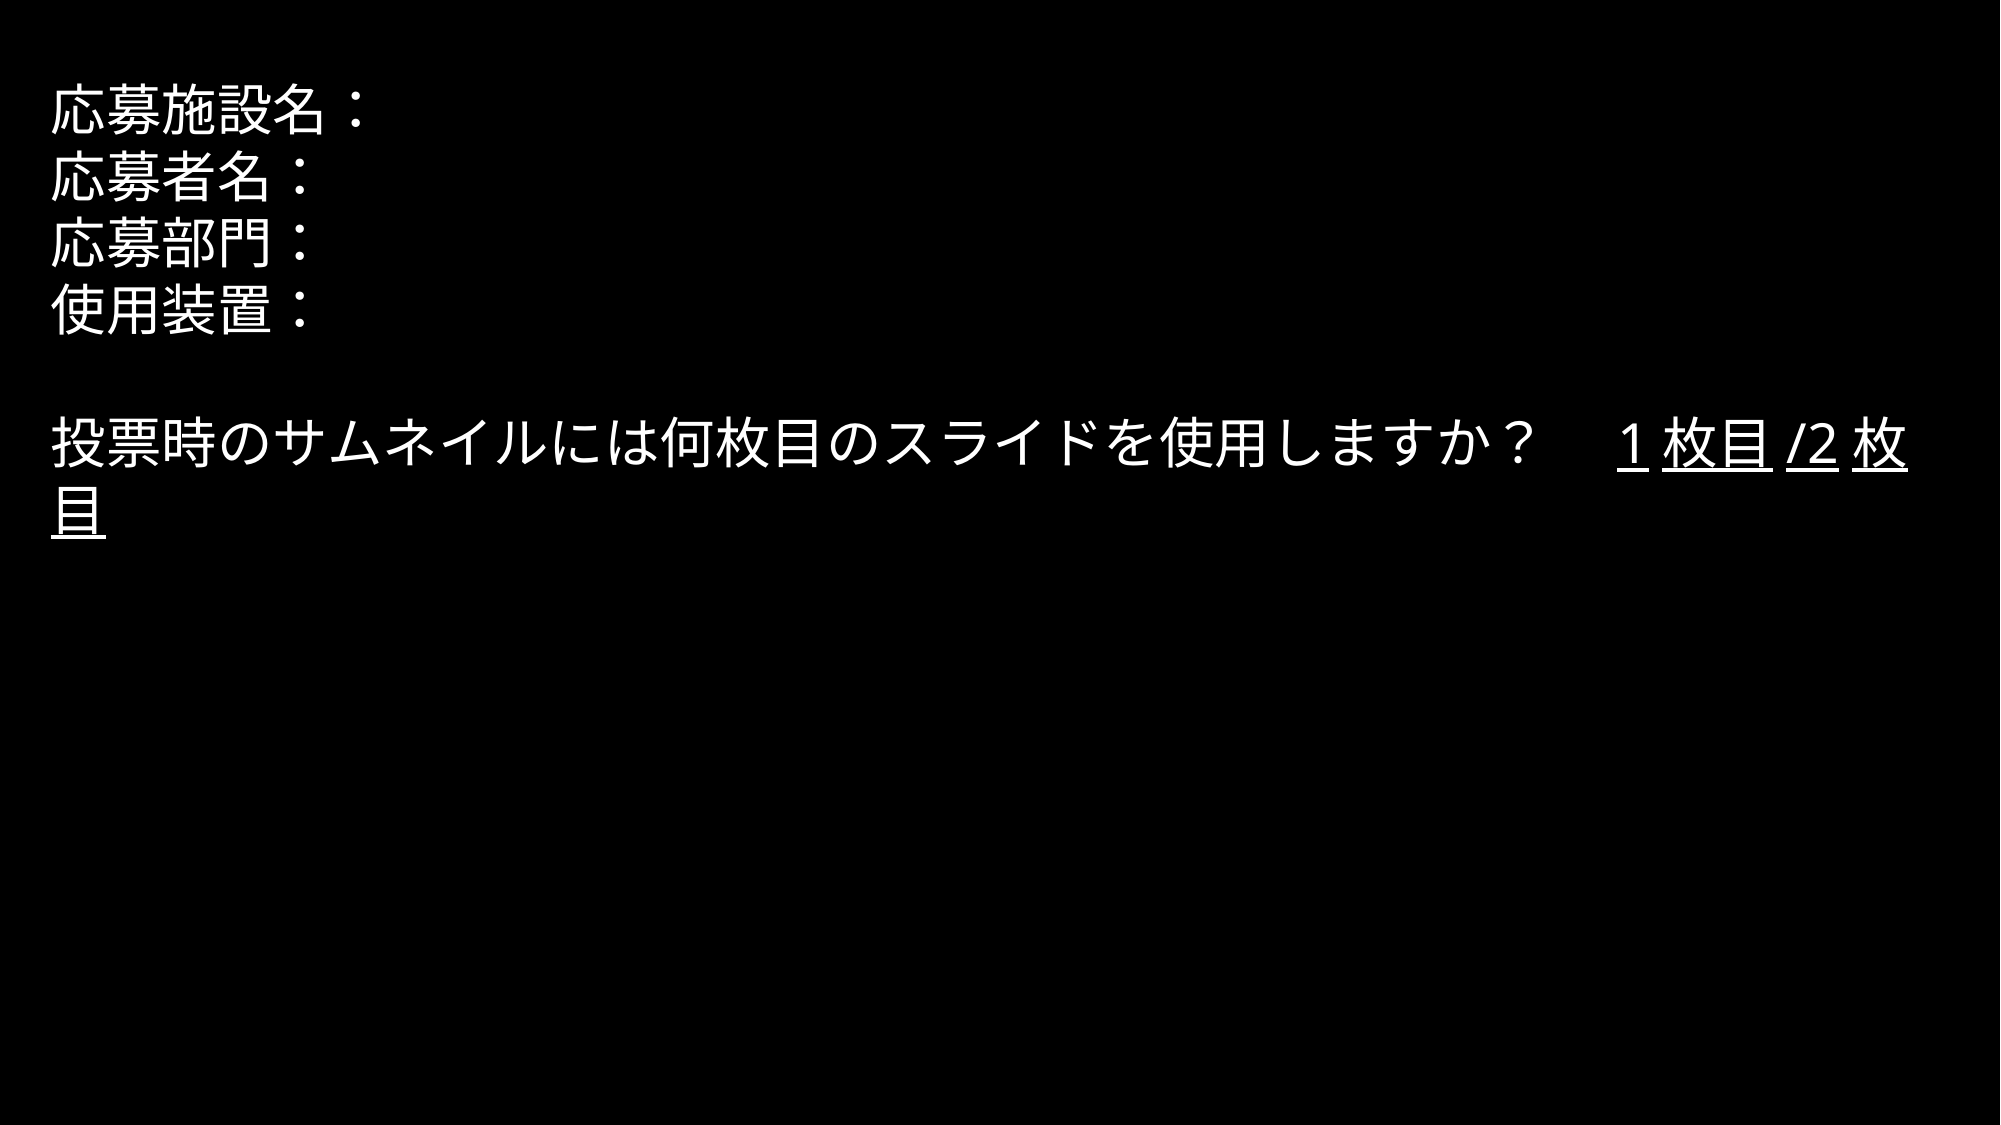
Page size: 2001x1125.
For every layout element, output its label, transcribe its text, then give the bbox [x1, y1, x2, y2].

text_box 応募施設名： 応募者名： 応募部門： 使用装置： 投票時のサムネイルには何枚目のスライドを使用しますか？ 1枚目/2枚目 [36, 67, 1949, 549]
